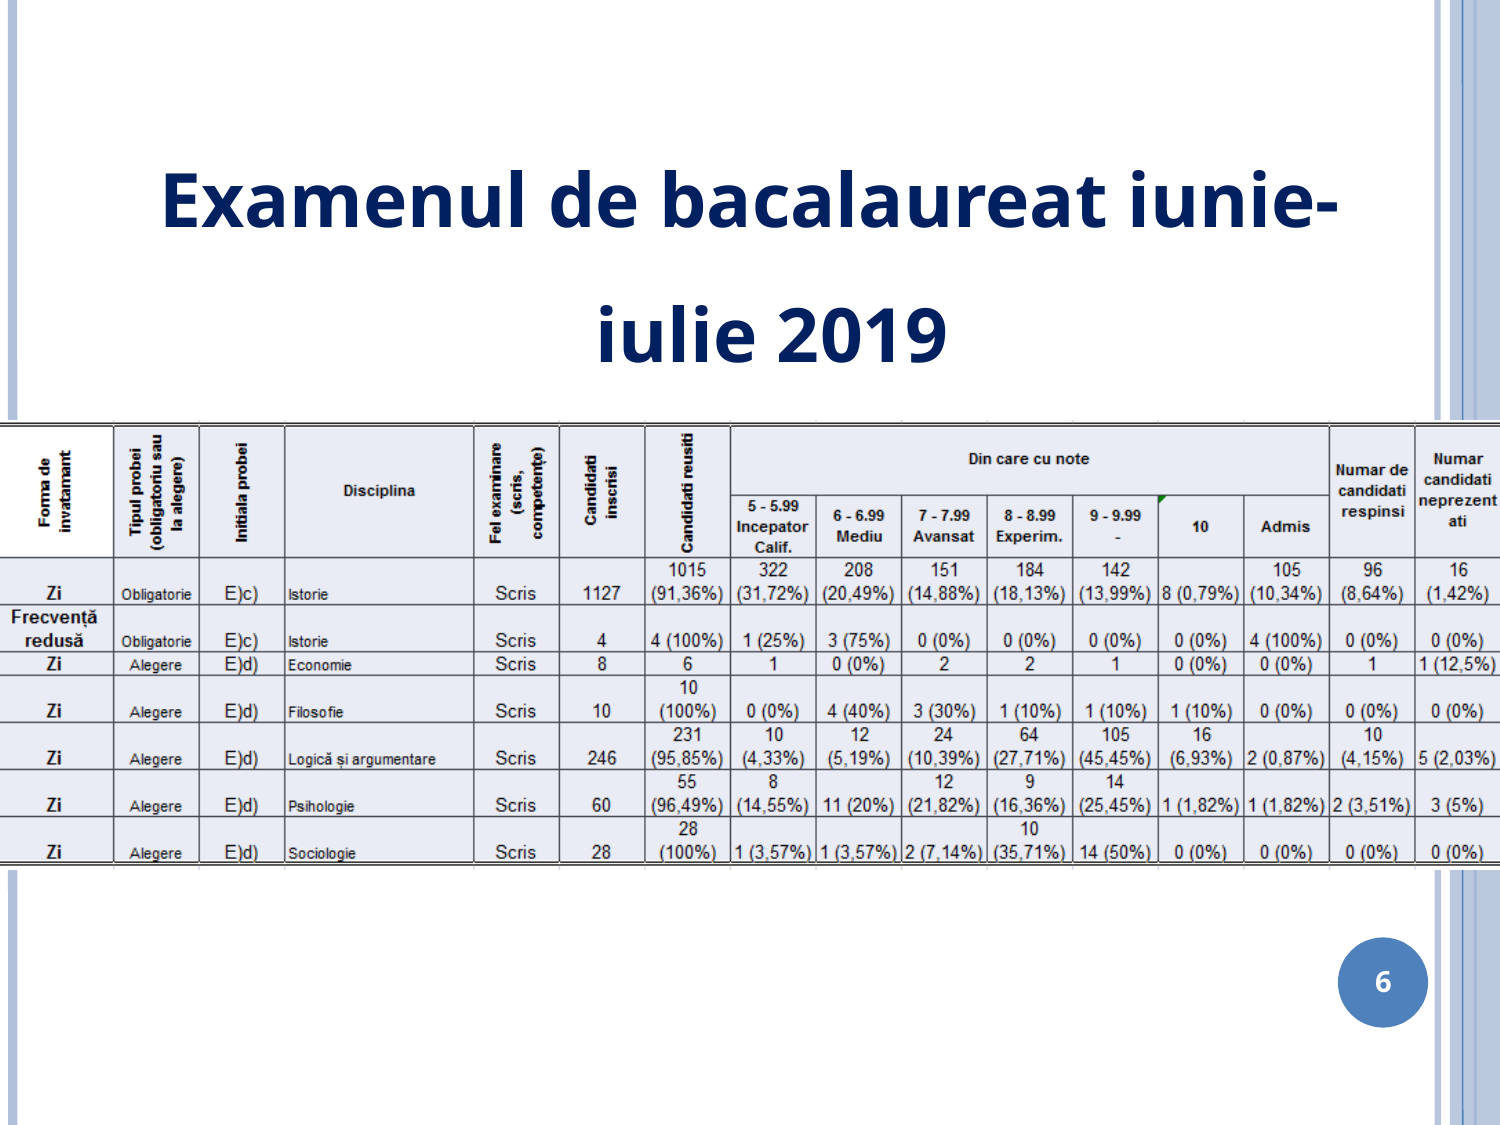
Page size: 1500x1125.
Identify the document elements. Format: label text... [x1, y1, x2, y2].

text_box 6 [1333, 940, 1434, 1026]
text_box Examenul de bacalaureat iunie-iulie 2019 [112, 99, 1388, 419]
picture [0, 420, 1500, 870]
